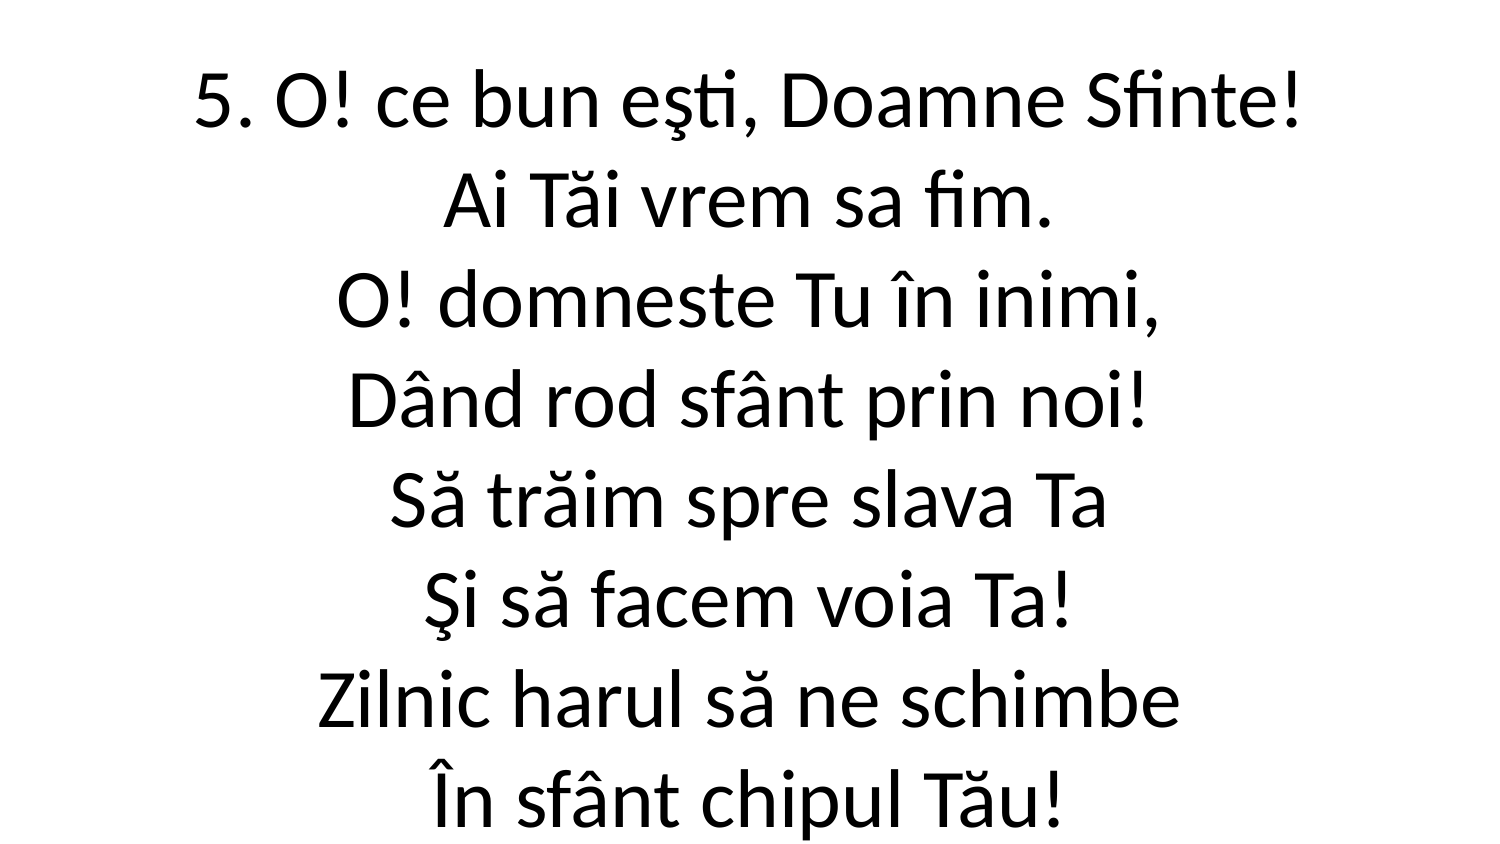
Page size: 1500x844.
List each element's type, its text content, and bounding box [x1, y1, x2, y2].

text_box 5. O! ce bun eşti, Doamne Sfinte! Ai Tăi vrem sa fim. O! domneste Tu în inimi, Dând rod sfânt prin noi! Să trăim spre slava Ta Şi să facem voia Ta! Zilnic harul să ne schimbe În sfânt chipul Tău! [178, 0, 1322, 844]
